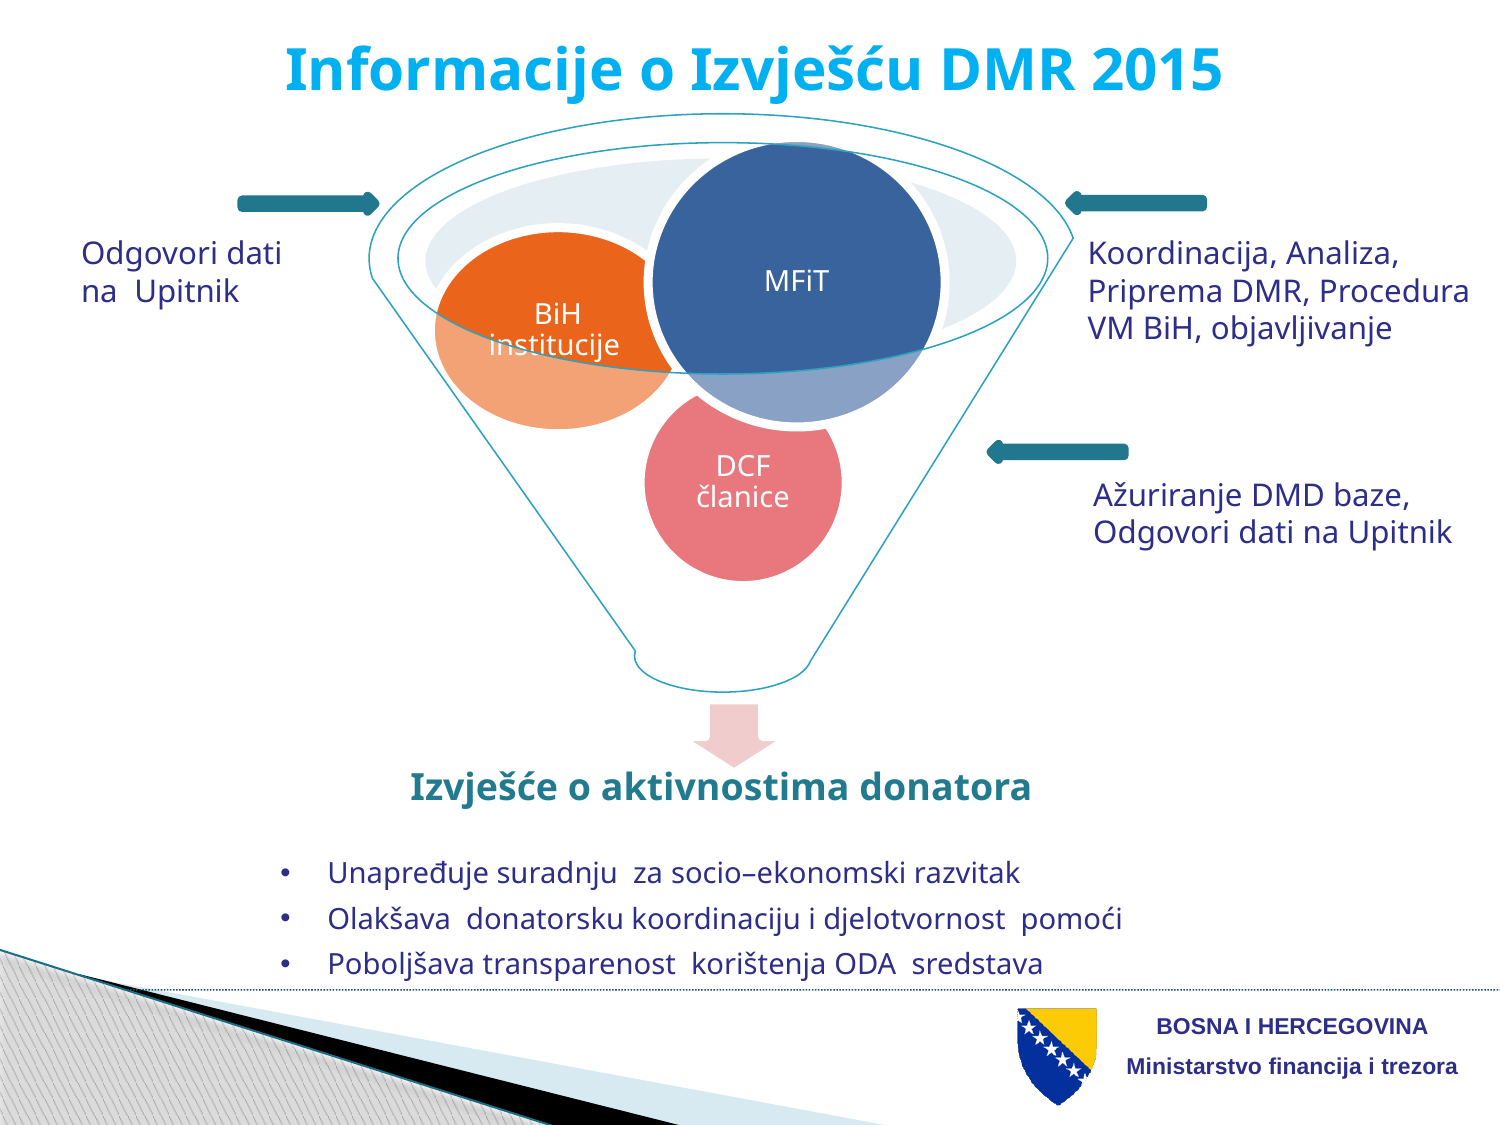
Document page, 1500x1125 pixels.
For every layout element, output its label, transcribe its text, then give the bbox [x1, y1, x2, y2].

picture [1017, 1008, 1098, 1106]
text_box Informacije o Izvješću DMR 2015 [28, 24, 1482, 110]
text_box Ažuriranje DMD baze, Odgovori dati na Upitnik [1227, 467, 1480, 558]
text_box Unapređuje suradnju za socio–ekonomski razvitak Olakšava donatorsku koordinaciju i djelotvornost pomoći Poboljšava transparenost korištenja ODA sredstava [265, 851, 1317, 988]
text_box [221, 112, 1222, 846]
text_box Koordinacija, Analiza, Priprema DMR, Procedura VM BiH, objavljivanje [1227, 226, 1500, 354]
text_box BOSNA I HERCEGOVINA Ministarstvo financija i trezora [1096, 1004, 1489, 1125]
text_box Odgovori dati na Upitnik [66, 226, 215, 316]
